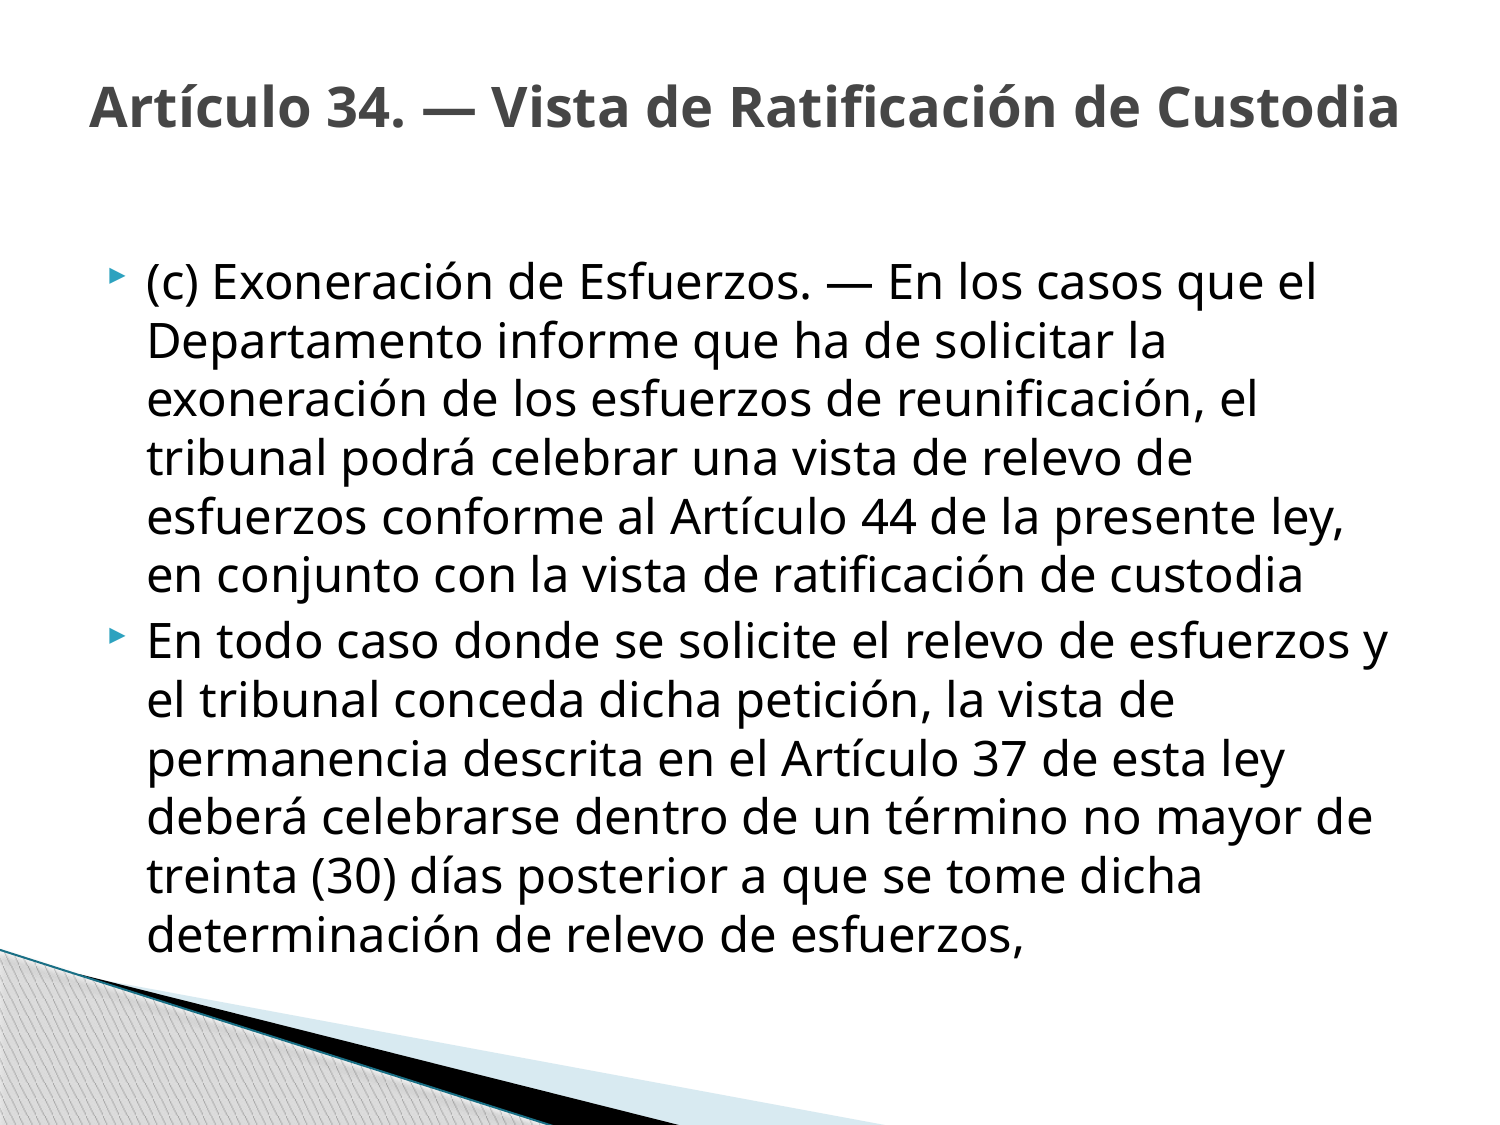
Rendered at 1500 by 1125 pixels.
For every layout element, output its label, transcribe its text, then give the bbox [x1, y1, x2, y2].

title Artículo 34. — Vista de Ratificación de Custodia [75, 45, 1425, 233]
list (c) Exoneración de Esfuerzos. — En los casos que el Departamento informe que ha de solicitar la exoneración de los esfuerzos de reunificación, el tribunal podrá celebrar una vista de relevo de esfuerzos conforme al Artículo 44 de la presente ley, en conjunto con la vista de ratificación de custodia En todo caso donde se solicite el relevo de esfuerzos y el tribunal conceda dicha petición, la vista de permanencia descrita en el Artículo 37 de esta ley deberá celebrarse dentro de un término no mayor de treinta (30) días posterior a que se tome dicha determinación de relevo de esfuerzos, [75, 243, 1425, 986]
